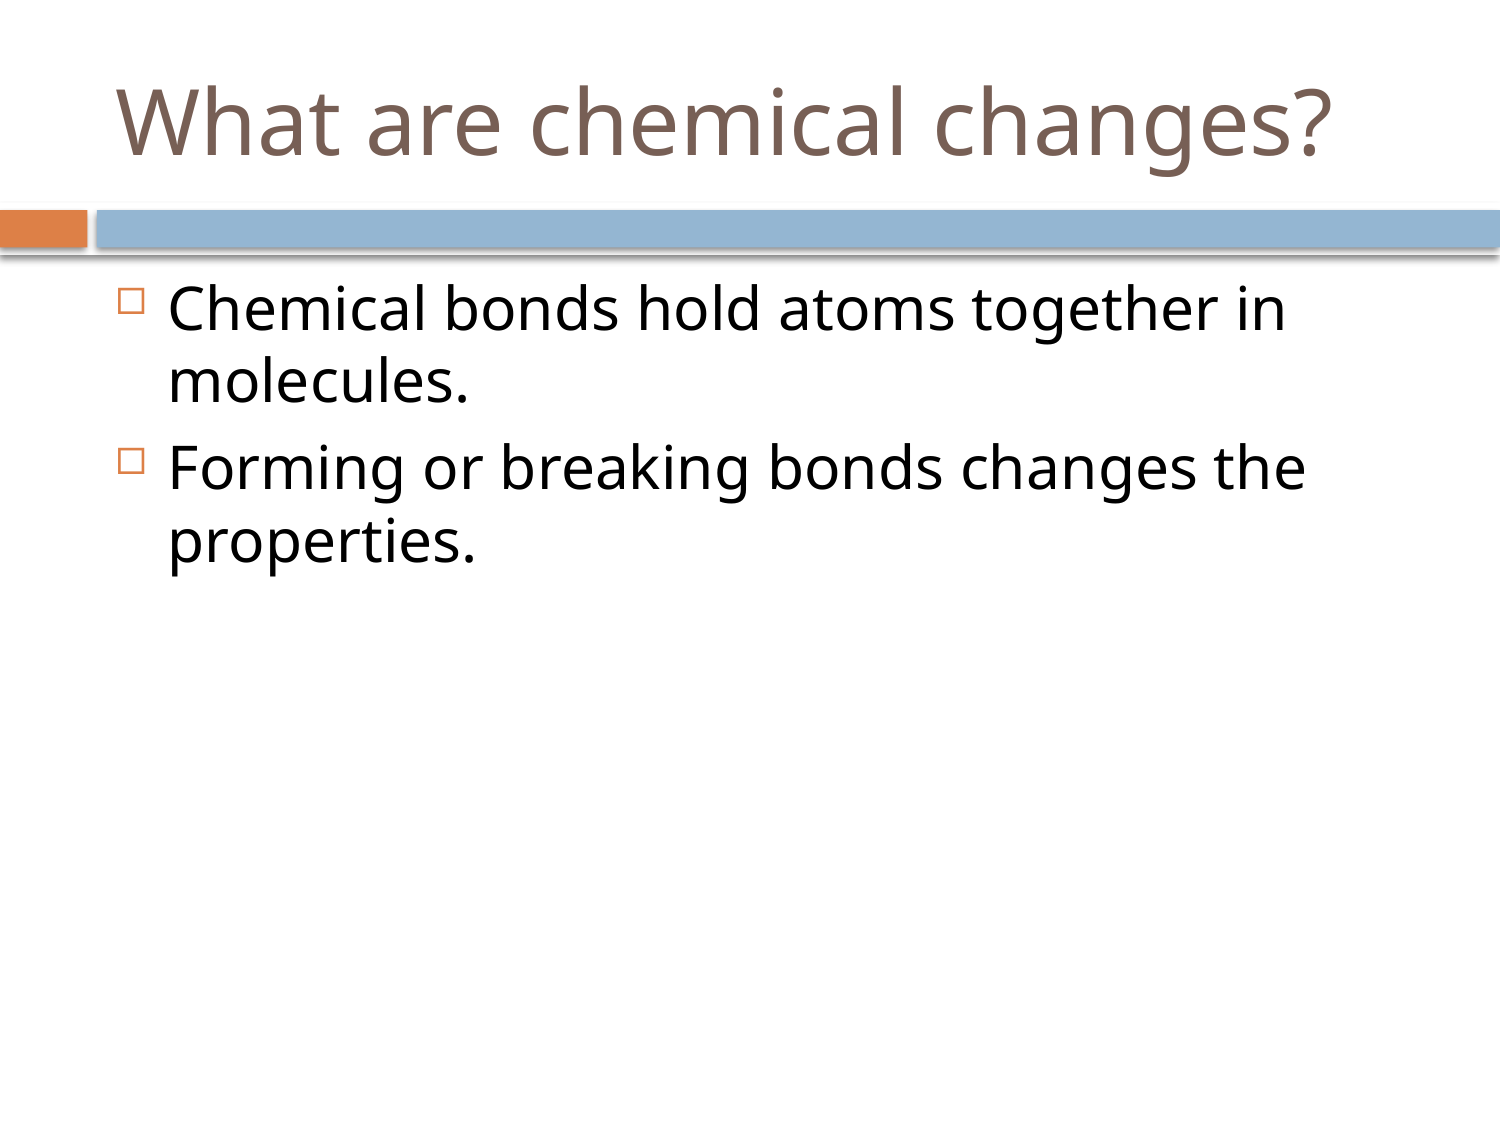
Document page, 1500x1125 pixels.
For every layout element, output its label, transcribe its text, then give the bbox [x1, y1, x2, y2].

title What are chemical changes? [100, 37, 1438, 200]
list Chemical bonds hold atoms together in molecules. Forming or breaking bonds changes the properties. [100, 262, 1438, 1000]
